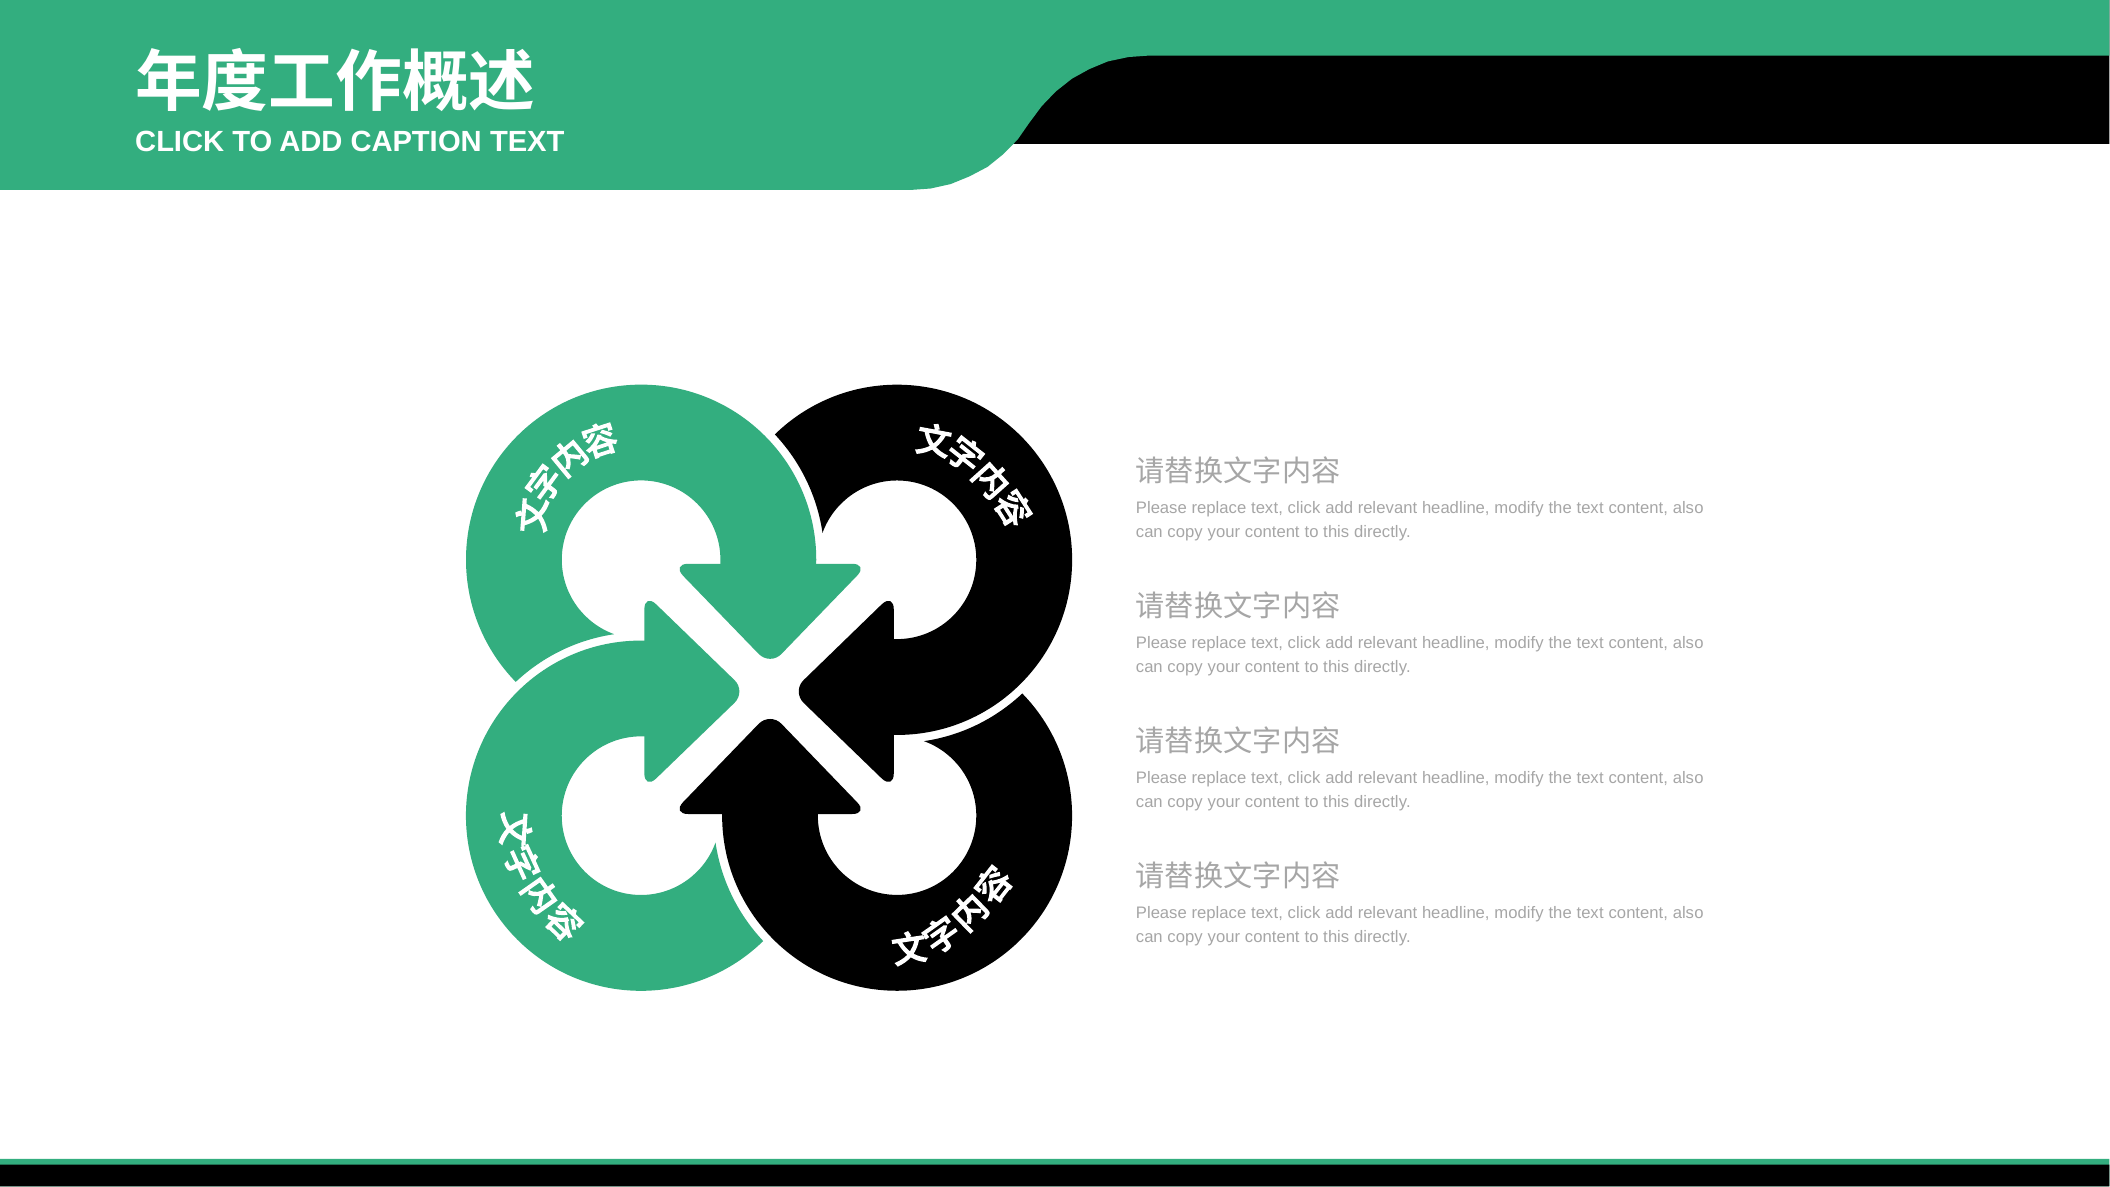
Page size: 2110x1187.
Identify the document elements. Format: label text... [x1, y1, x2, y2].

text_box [1135, 715, 1728, 810]
text_box CLICK TO ADD CAPTION TEXT [135, 122, 596, 158]
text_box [1135, 850, 1728, 945]
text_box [465, 384, 1073, 991]
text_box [1135, 444, 1728, 539]
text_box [1135, 580, 1728, 674]
text_box 年度工作概述 [135, 38, 596, 119]
